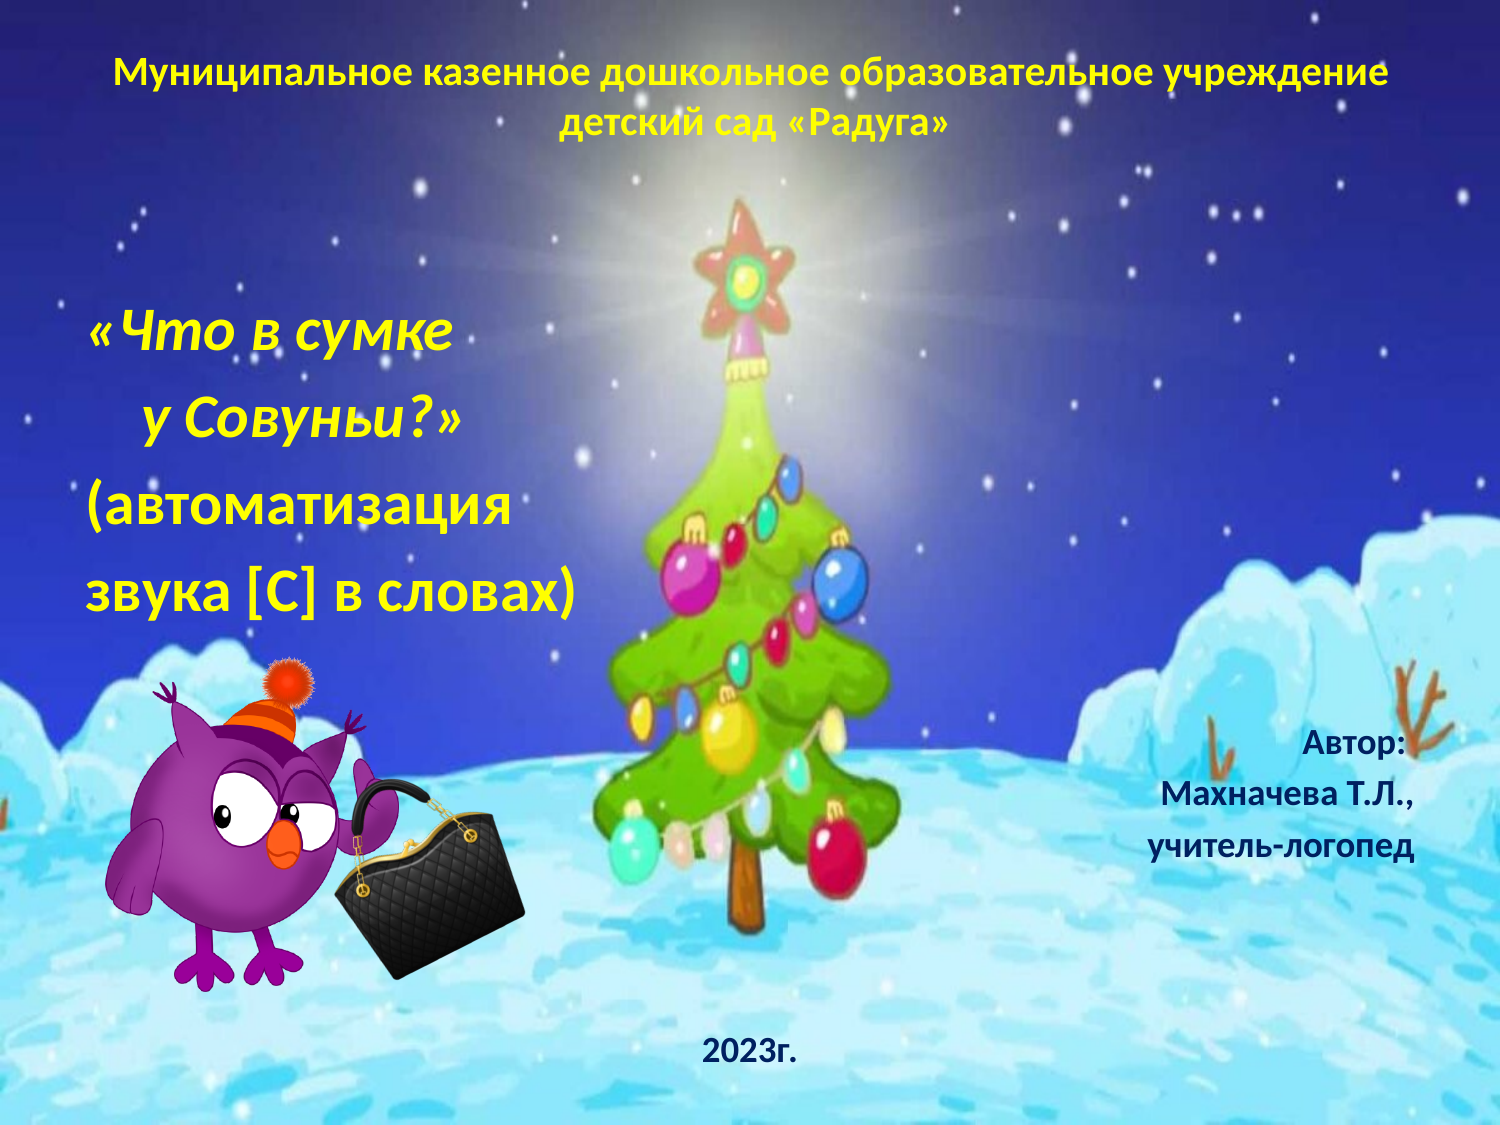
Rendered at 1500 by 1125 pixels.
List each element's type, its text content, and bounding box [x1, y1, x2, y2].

subtitle «Что в сумке у Совуньи?» (автоматизация звука [С] в словах) Автор: Махначева Т.Л., учитель-логопед 2023г. [70, 281, 1430, 1079]
picture [0, 0, 1500, 1125]
title Муниципальное казенное дошкольное образовательное учреждение детский сад «Радуга» [58, 35, 1454, 153]
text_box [105, 656, 512, 992]
